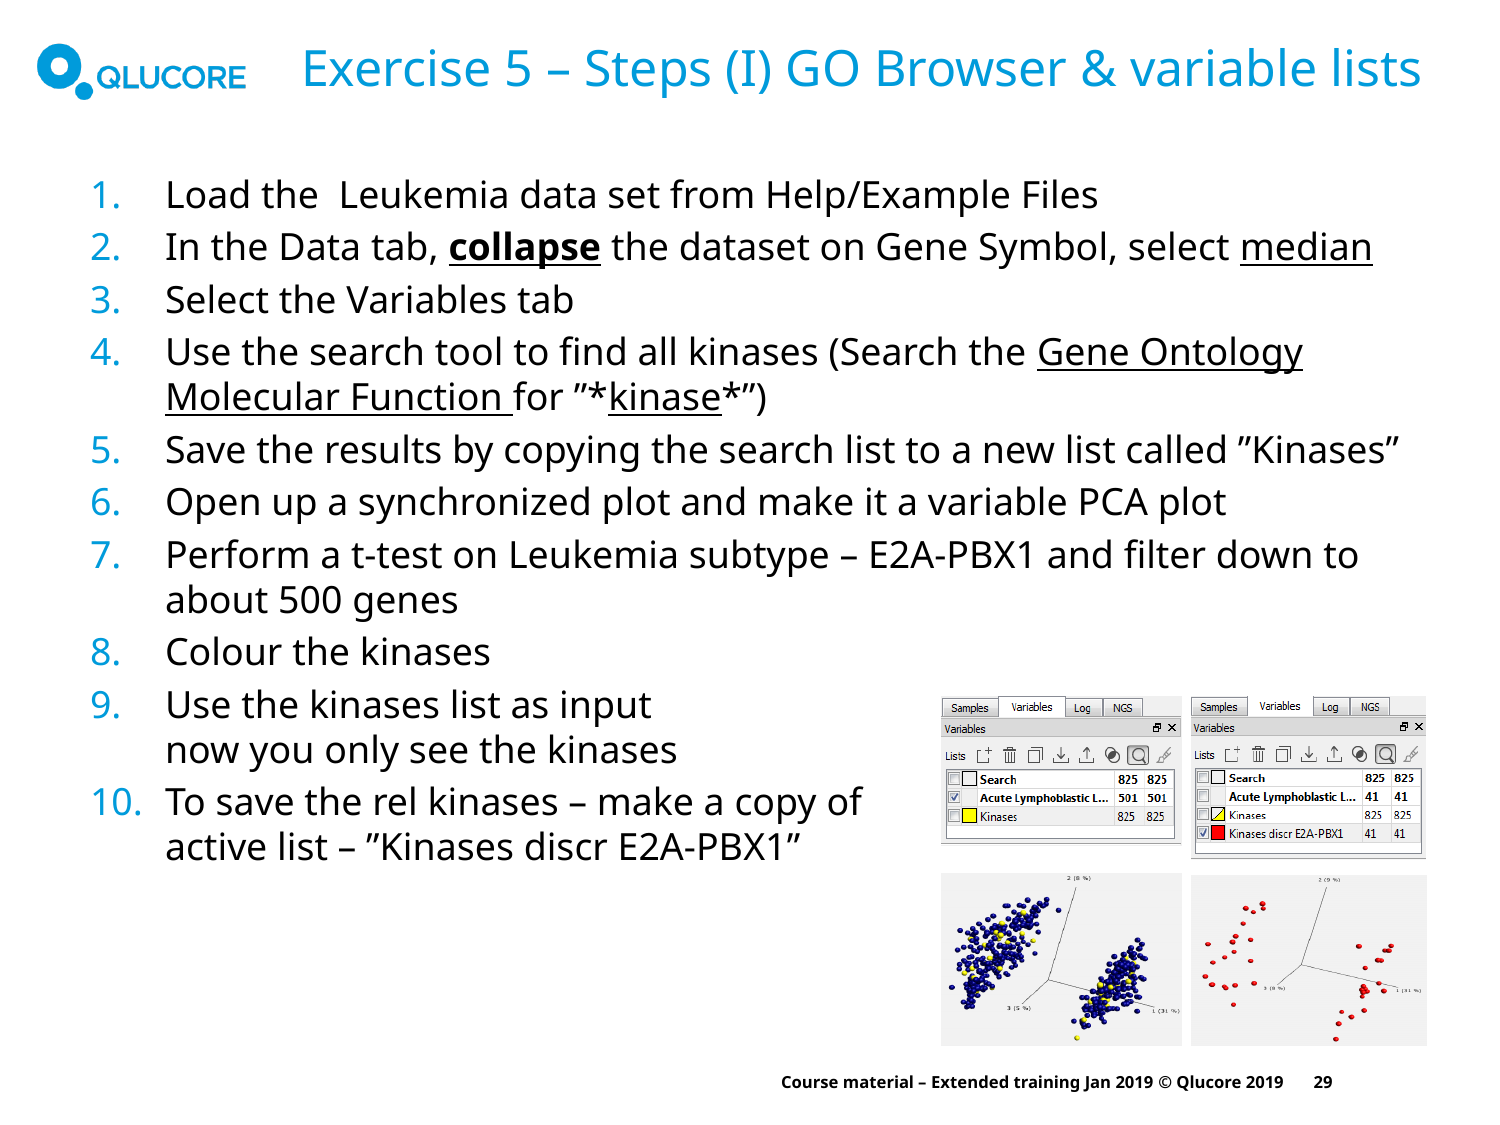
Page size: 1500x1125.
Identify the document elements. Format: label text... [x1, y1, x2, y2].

picture [1190, 695, 1426, 861]
picture [1190, 875, 1427, 1046]
title Exercise 5 – Steps (I) GO Browser & variable lists [286, 8, 1445, 125]
picture [941, 872, 1182, 1046]
list Load the Leukemia data set from Help/Example Files In the Data tab, collapse the dataset on Gene Symbol, select median Select the Variables tab Use the search tool to find all kinases (Search the Gene Ontology Molecular Function for ”*kinase*”) Save the results by copying the search list to a new list called ”Kinases” Open up a synchronized plot and make it a variable PCA plot Perform a t-test on Leukemia subtype – E2A-PBX1 and filter down to about 500 genes Colour the kinases Use the kinases list as input now you only see the kinases To save the rel kinases – make a copy of the active list – ”Kinases discr E2A-PBX1” [75, 163, 1425, 1052]
picture [941, 695, 1182, 847]
